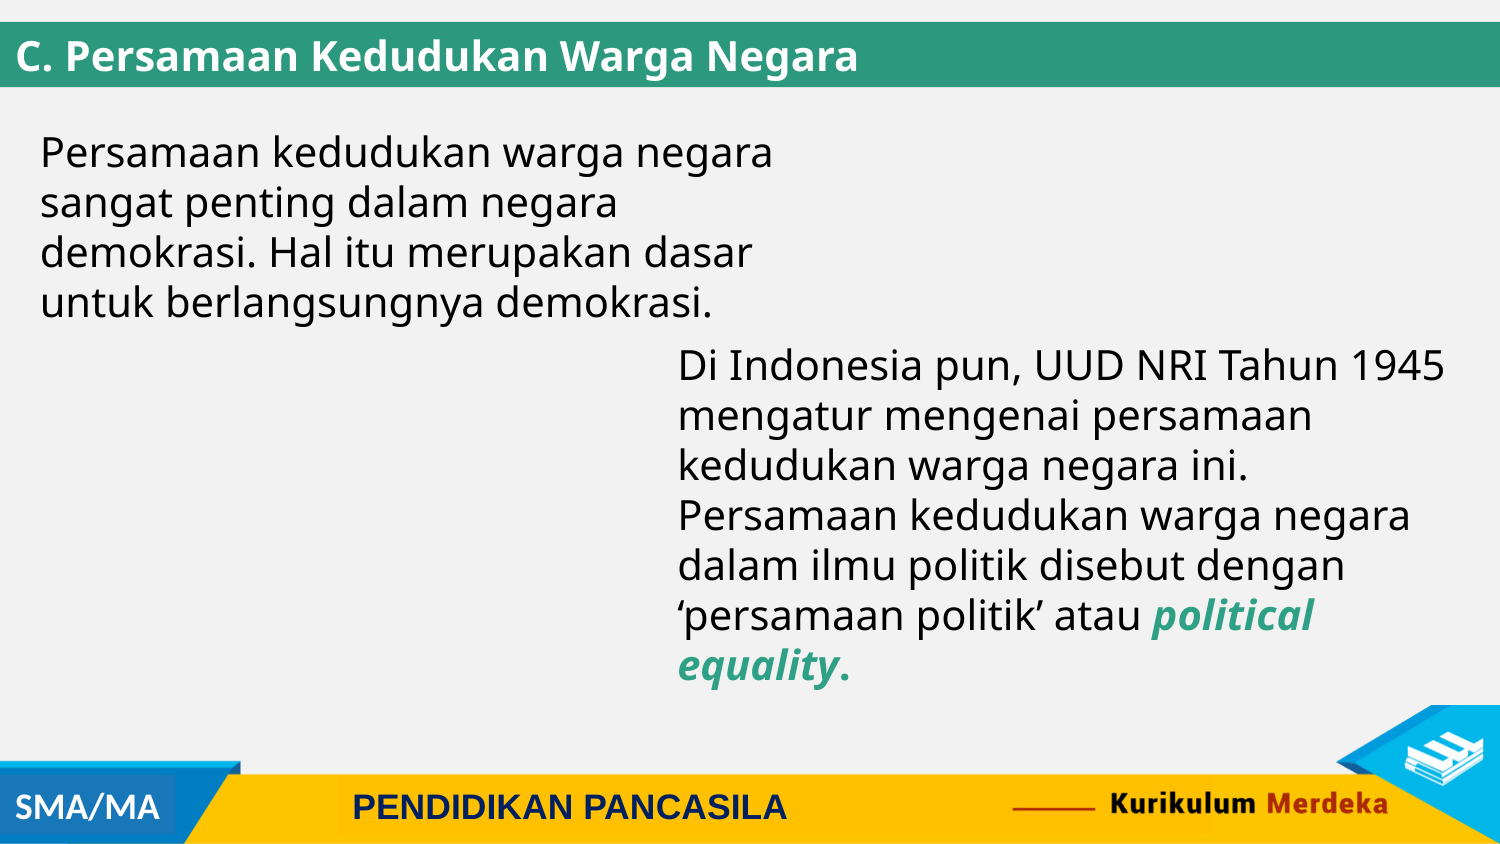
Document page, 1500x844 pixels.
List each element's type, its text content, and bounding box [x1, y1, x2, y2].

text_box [0, 705, 1500, 844]
text_box Persamaan kedudukan warga negara sangat penting dalam negara demokrasi. Hal itu merupakan dasar untuk berlangsungnya demokrasi. [24, 118, 825, 333]
text_box Di Indonesia pun, UUD NRI Tahun 1945 mengatur mengenai persamaan kedudukan warga negara ini. Persamaan kedudukan warga negara dalam ilmu politik disebut dengan ‘persamaan politik’ atau political equality. [662, 331, 1463, 696]
text_box C. Persamaan Kedudukan Warga Negara [0, 20, 1500, 89]
